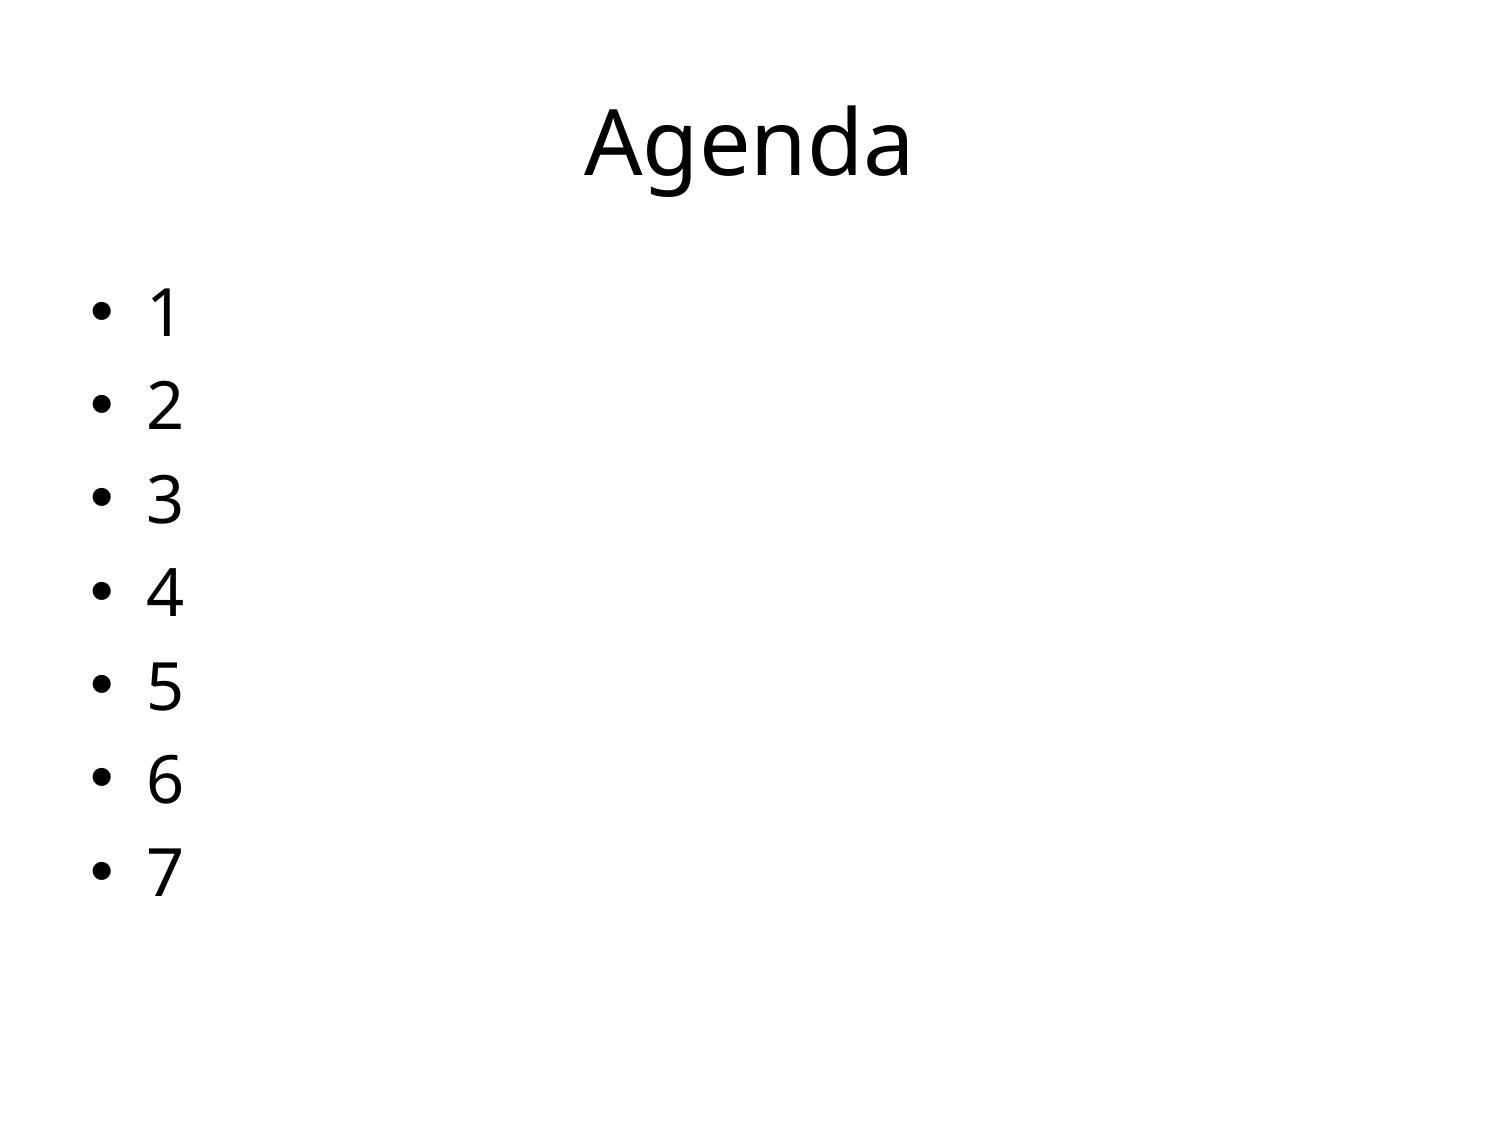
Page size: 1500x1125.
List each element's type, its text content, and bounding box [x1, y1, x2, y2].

title Agenda [75, 45, 1425, 233]
list 1 2 3 4 5 6 7 [75, 262, 1425, 1005]
